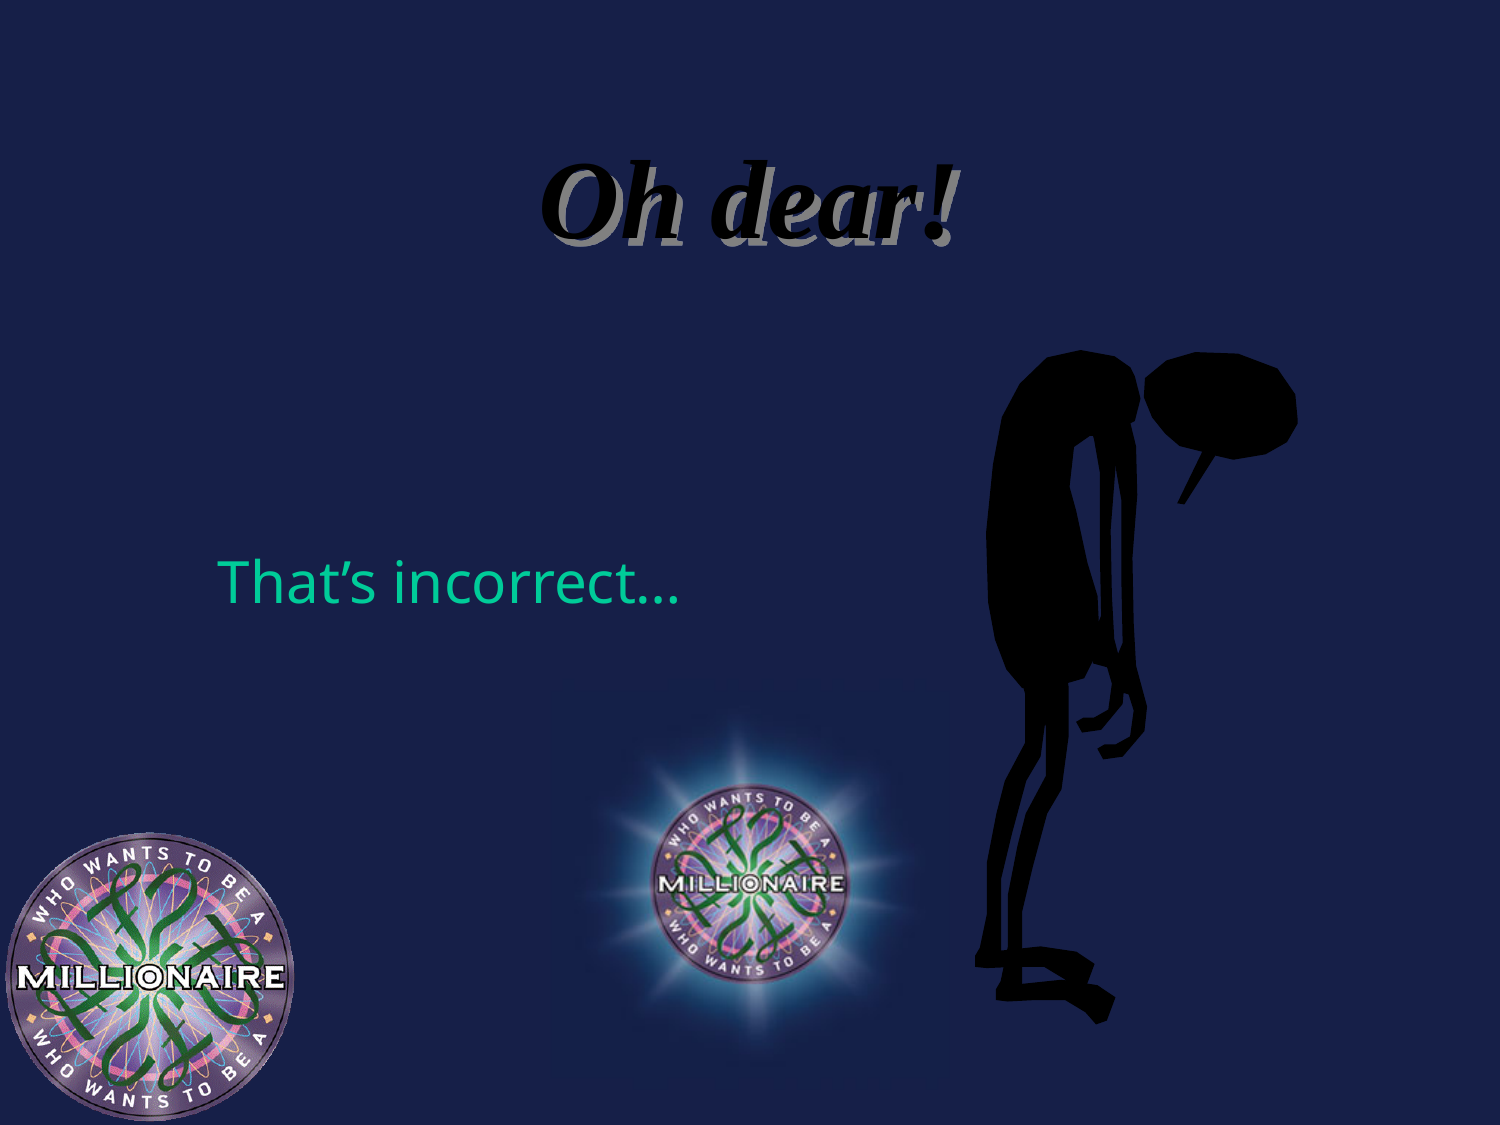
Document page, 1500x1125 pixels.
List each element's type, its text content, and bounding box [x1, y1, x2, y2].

list That’s incorrect… [87, 537, 813, 701]
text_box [974, 349, 1298, 1026]
title Oh dear! [112, 99, 1388, 288]
picture [0, 0, 1500, 1125]
